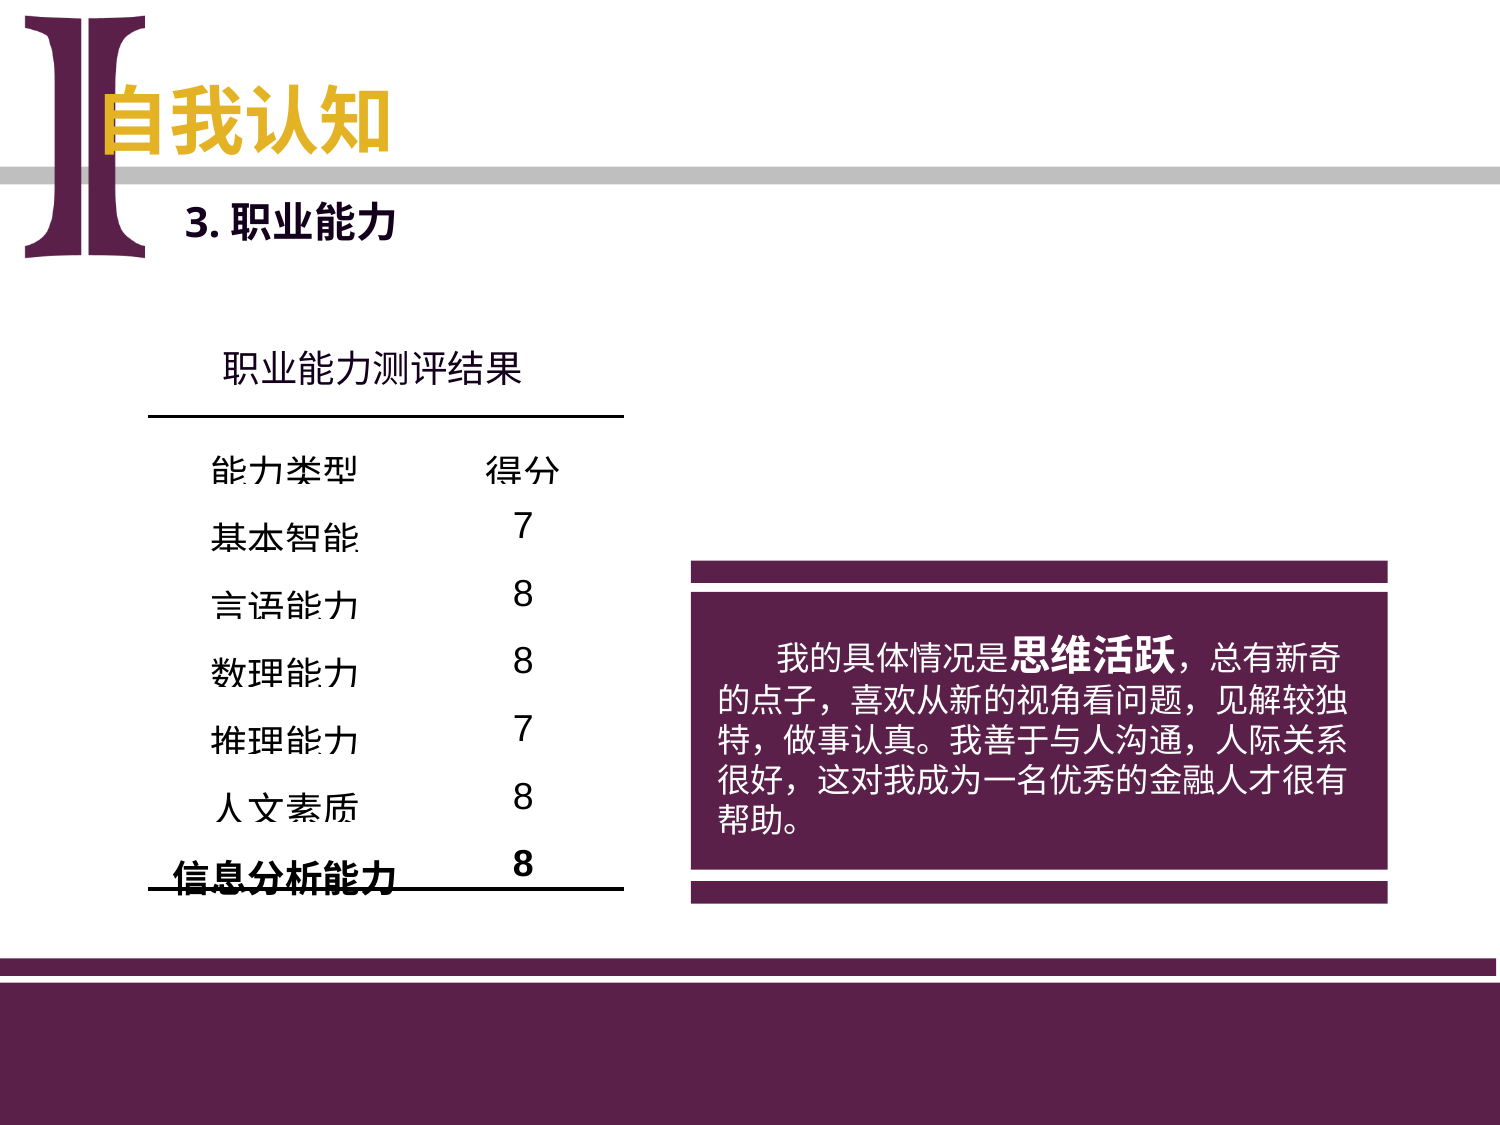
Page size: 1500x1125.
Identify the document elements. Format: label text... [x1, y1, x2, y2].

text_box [690, 560, 1388, 904]
table_header 得分 [423, 418, 624, 484]
picture [0, 0, 195, 284]
table_cell 信息分析能力 [148, 822, 423, 887]
table_cell 8 [423, 619, 624, 687]
table_cell 8 [423, 552, 624, 619]
table_cell 数理能力 [148, 619, 423, 687]
table_cell 言语能力 [148, 552, 423, 619]
table_cell 8 [423, 754, 624, 822]
table_cell 7 [423, 484, 624, 552]
table_header 能力类型 [148, 418, 423, 484]
text_box 自我认知 [200, 66, 455, 172]
table_cell 7 [423, 687, 624, 754]
text_box 职业能力测评结果 [208, 337, 538, 398]
table_cell 人文素质 [148, 754, 423, 822]
text_box [0, 981, 1500, 1125]
table_cell 8 [423, 822, 624, 887]
text_box [200, 164, 1500, 187]
table_cell 基本智能 [148, 484, 423, 552]
text_box 3.职业能力 [200, 188, 483, 254]
text_box [0, 956, 1498, 978]
table_cell 推理能力 [148, 687, 423, 754]
